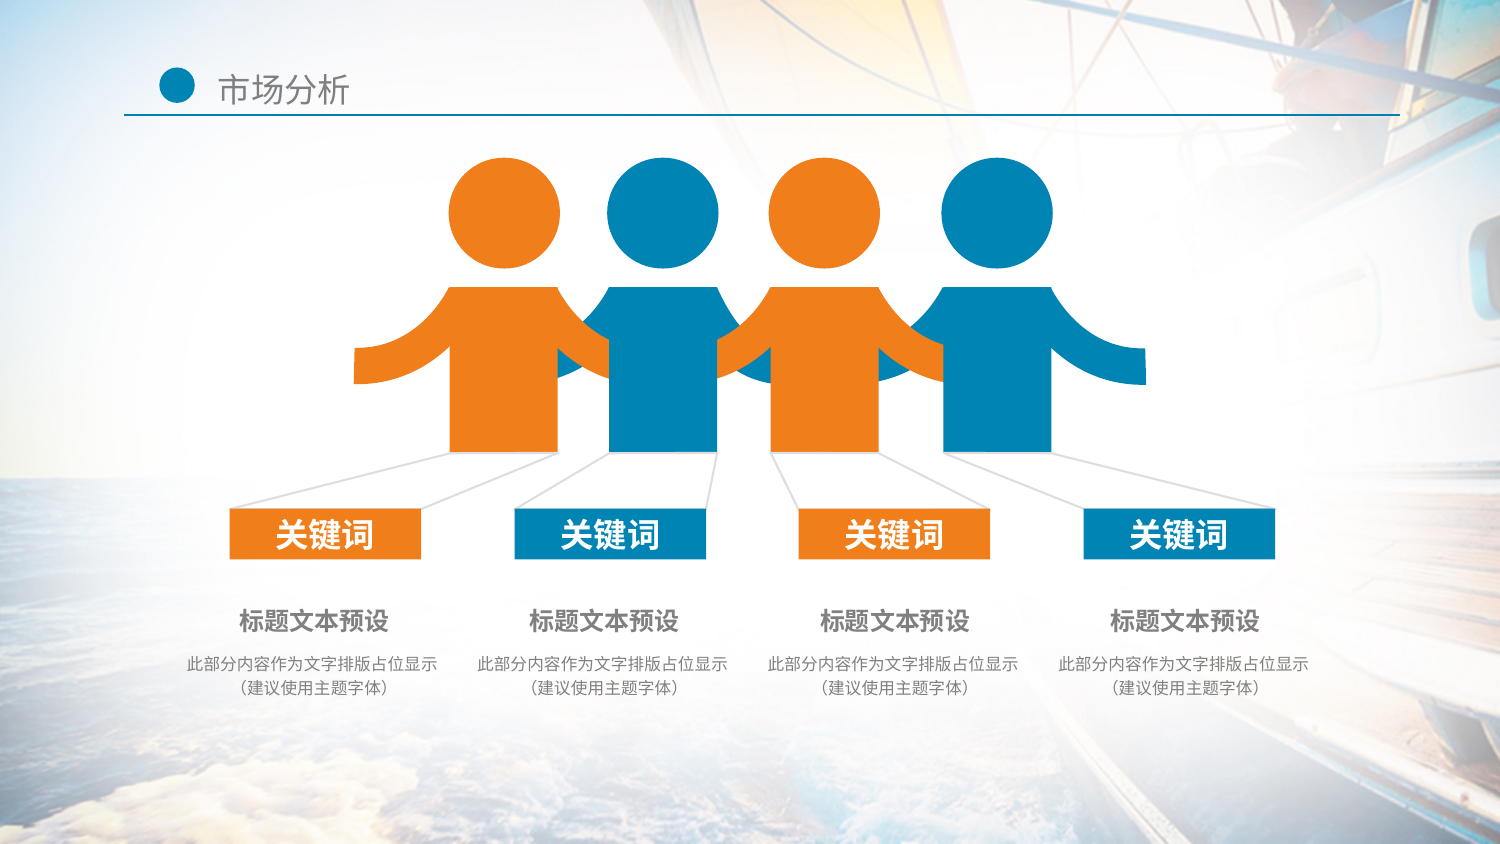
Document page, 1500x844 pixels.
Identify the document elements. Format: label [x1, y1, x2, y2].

picture [0, 0, 1500, 844]
text_box [177, 452, 1323, 710]
text_box [353, 157, 1147, 451]
